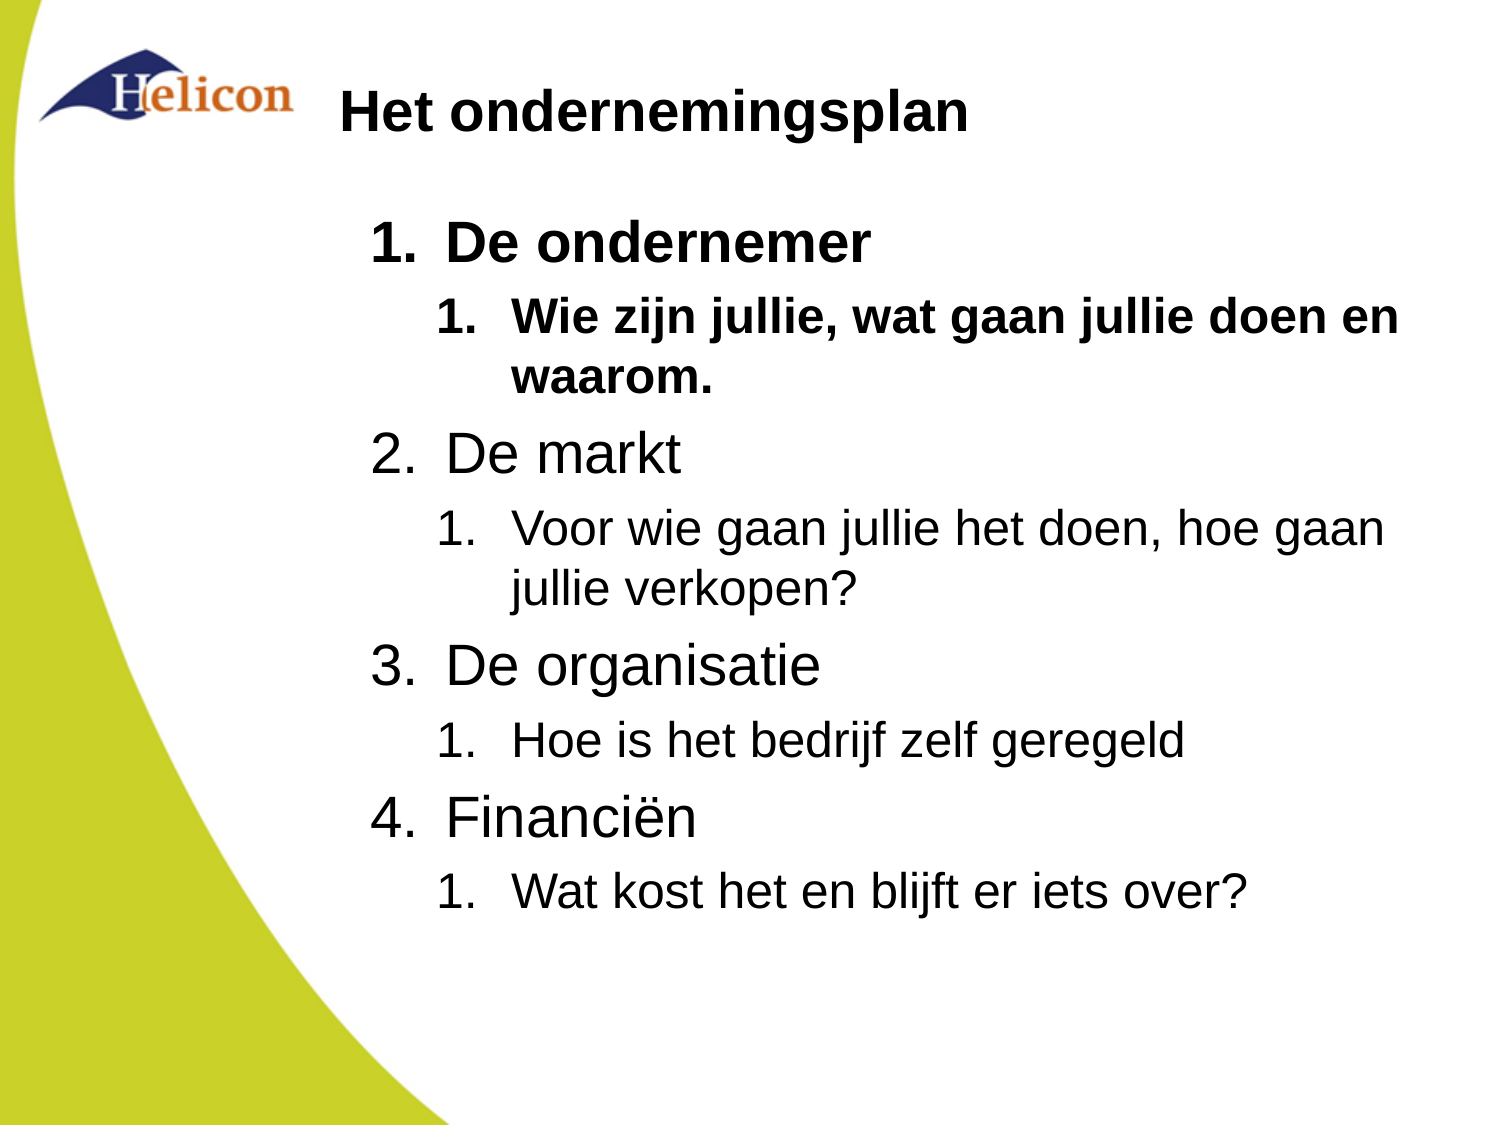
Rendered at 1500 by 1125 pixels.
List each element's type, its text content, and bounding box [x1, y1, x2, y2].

title Het ondernemingsplan [324, 54, 1415, 161]
picture [0, 0, 1500, 1125]
list De ondernemer Wie zijn jullie, wat gaan jullie doen en waarom. De markt Voor wie gaan jullie het doen, hoe gaan jullie verkopen? De organisatie Hoe is het bedrijf zelf geregeld Financiën Wat kost het en blijft er iets over? [336, 196, 1425, 1005]
